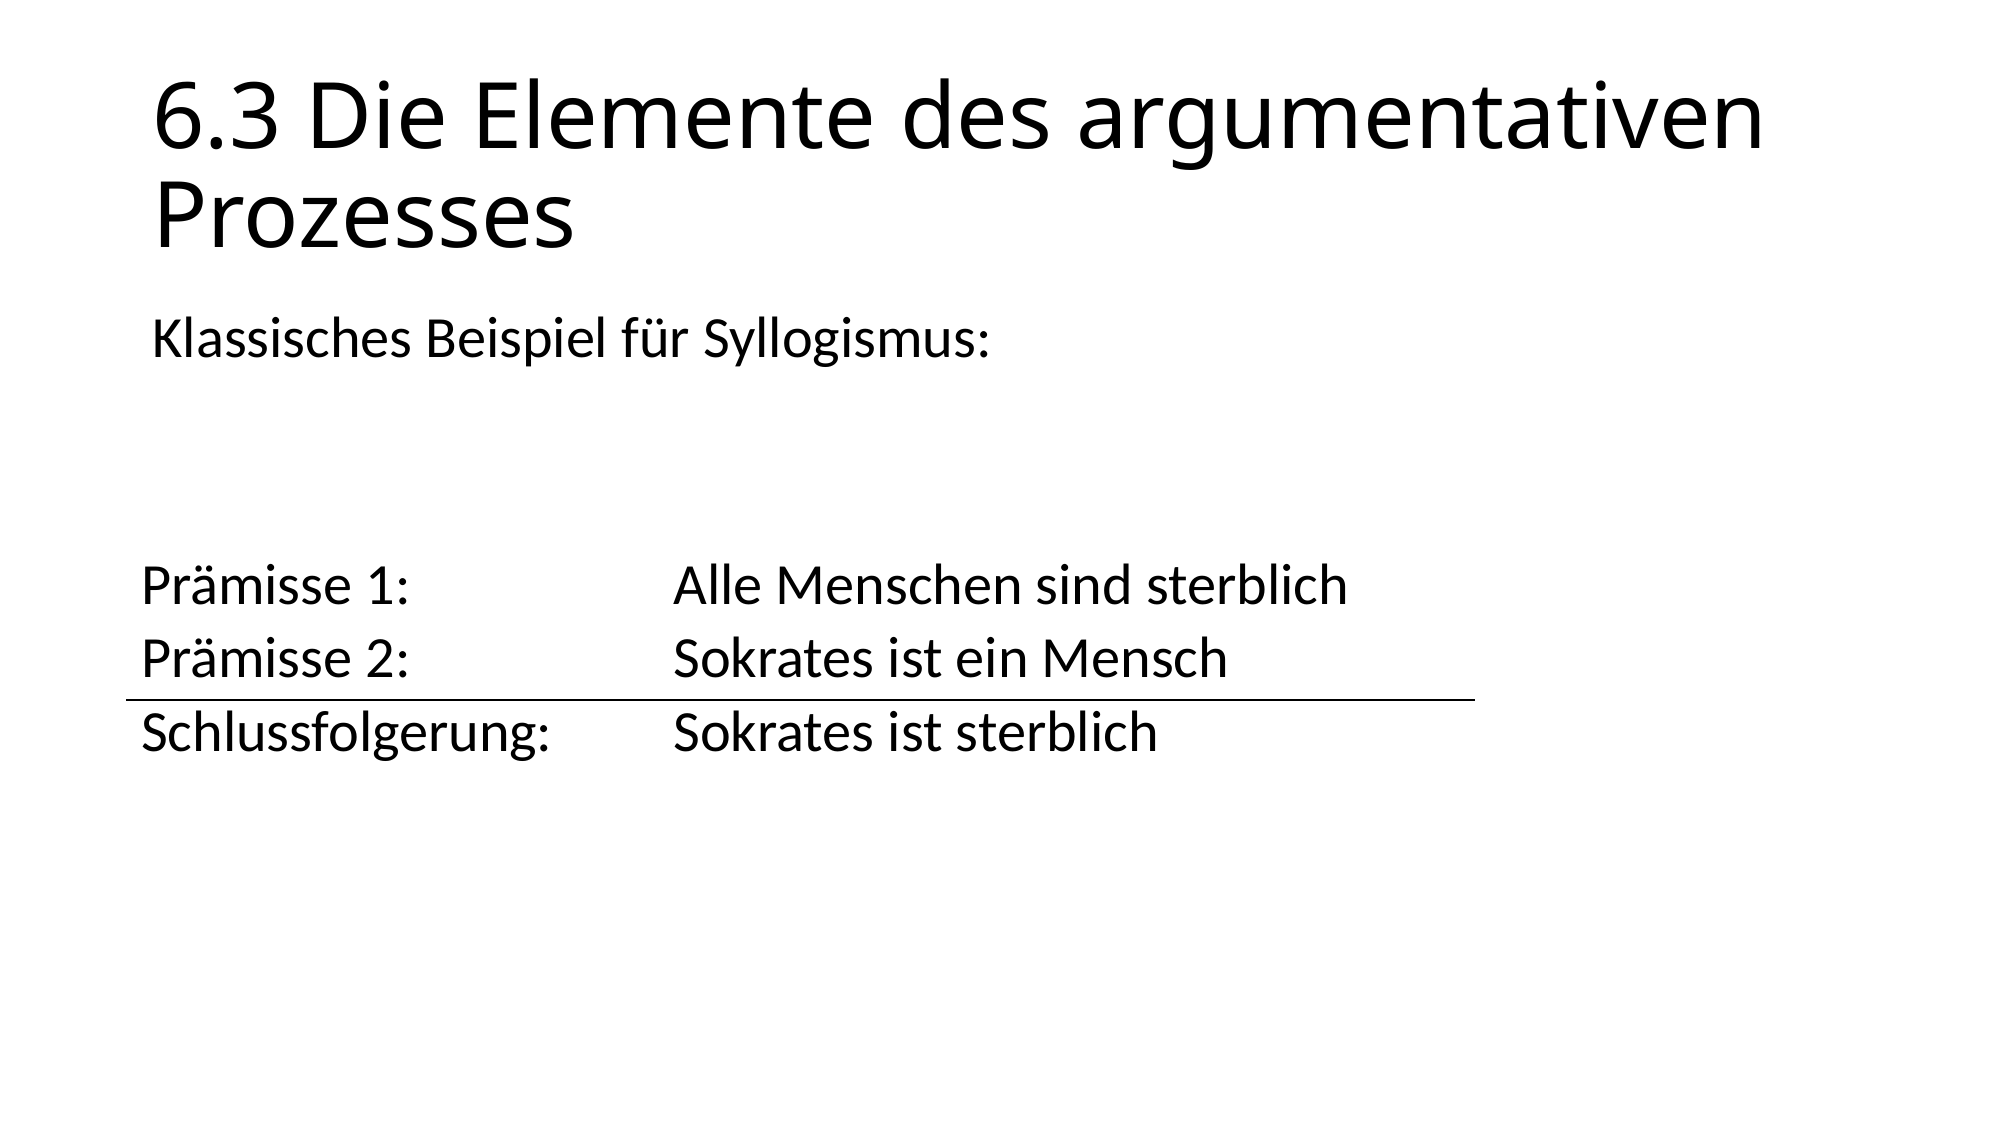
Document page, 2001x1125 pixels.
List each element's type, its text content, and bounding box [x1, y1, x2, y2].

table_header Alle Menschen sind sterblich [658, 553, 1475, 627]
table_header Prämisse 1: [126, 553, 658, 627]
table_cell Prämisse 2: [126, 627, 658, 699]
table_cell Schlussfolgerung: [126, 701, 658, 773]
table_cell Sokrates ist ein Mensch [658, 627, 1475, 699]
table_cell Sokrates ist sterblich [658, 701, 1475, 773]
list Klassisches Beispiel für Syllogismus: [137, 299, 1863, 1014]
title 6.3 Die Elemente des argumentativen Prozesses [137, 59, 1863, 278]
